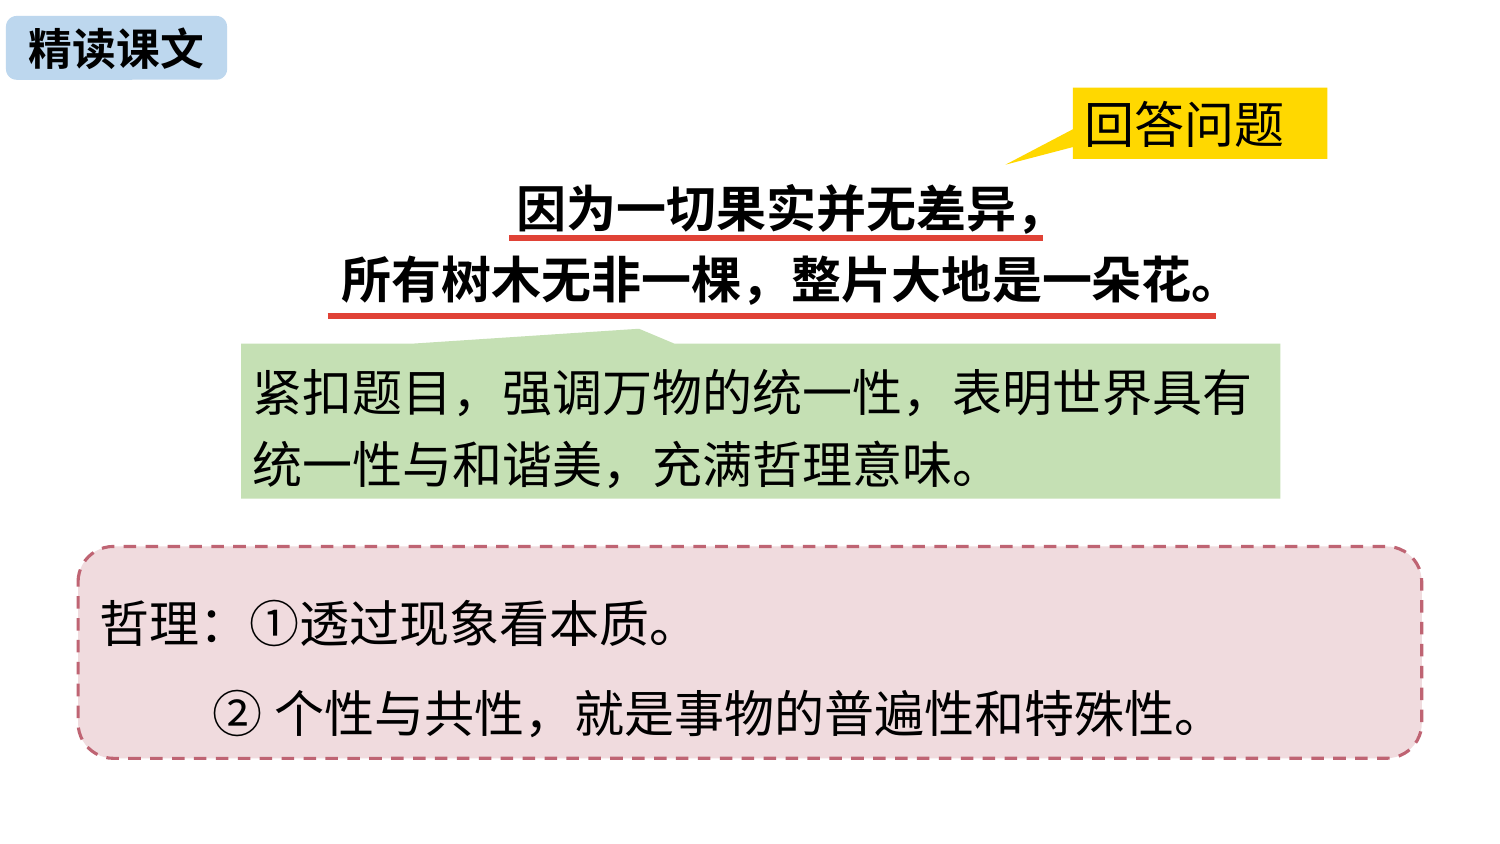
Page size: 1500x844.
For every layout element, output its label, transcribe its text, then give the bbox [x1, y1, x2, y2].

text_box 精读课文 [4, 14, 229, 81]
text_box 回答问题 [1005, 87, 1328, 165]
text_box 哲理：①透过现象看本质。 ②个性与共性，就是事物的普遍性和特殊性。 [78, 546, 1422, 759]
text_box 因为一切果实并无差异， 所有树木无非一棵，整片大地是一朵花。 [241, 159, 1343, 315]
text_box 紧扣题目，强调万物的统一性，表明世界具有统一性与和谐美，充满哲理意味。 [241, 328, 1281, 499]
